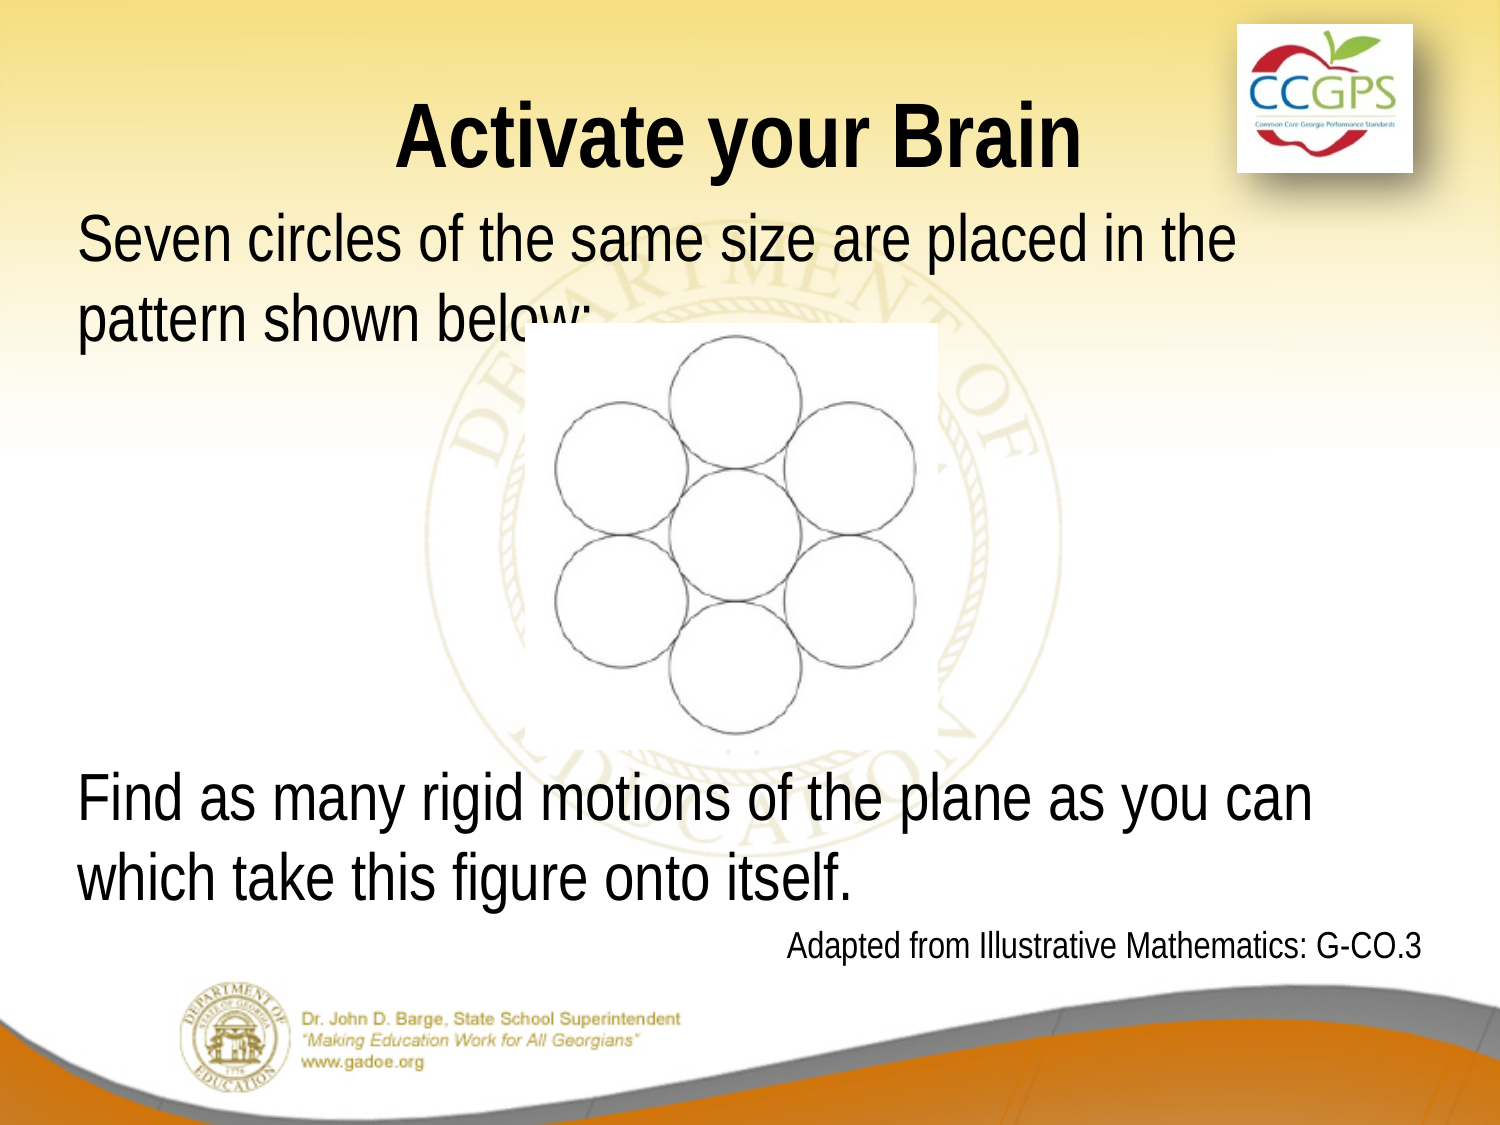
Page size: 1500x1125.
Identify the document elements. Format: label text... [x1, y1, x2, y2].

title Activate your Brain [112, 49, 1224, 187]
picture [0, 0, 1500, 1125]
subtitle Seven circles of the same size are placed in the pattern shown below: Find as many rigid motions of the plane as you can which take this figure onto itself. Adapted from Illustrative Mathematics: G-CO.3 [62, 187, 1438, 988]
